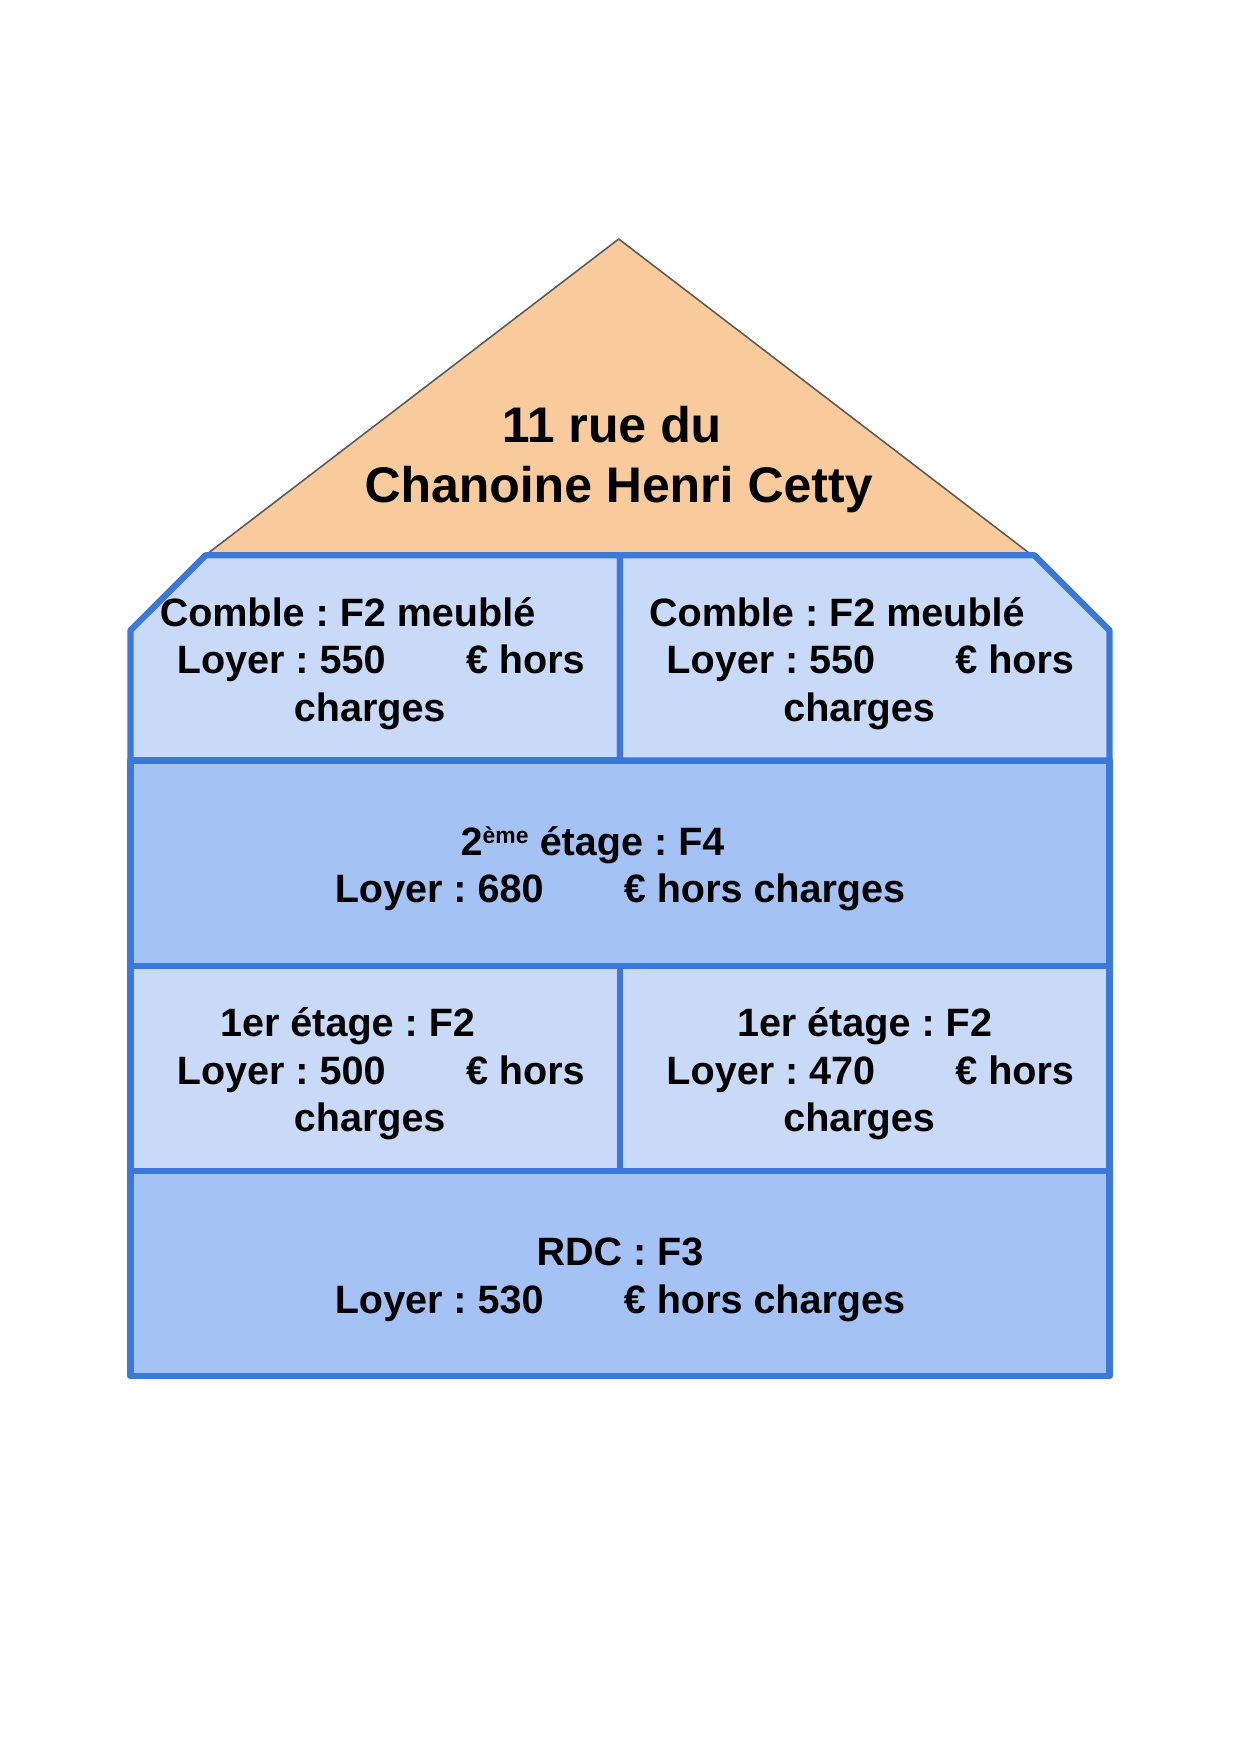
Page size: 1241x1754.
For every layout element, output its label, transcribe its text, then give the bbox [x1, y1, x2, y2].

text_box [473, 238, 764, 350]
text_box [205, 511, 263, 555]
text_box 2ème étage : F4 Loyer : 680 € hors charges [130, 761, 1110, 965]
text_box Comble : F2 meublé Loyer : 550 € hors charges [620, 555, 1110, 761]
text_box [975, 511, 1032, 555]
text_box RDC : F3 Loyer : 530 € hors charges [130, 1172, 1110, 1377]
text_box 1er étage : F2 Loyer : 470 € hors charges [620, 965, 1110, 1172]
text_box 1er étage : F2 Loyer : 500 € hors charges [130, 965, 620, 1172]
text_box 11 rue du Chanoine Henri Cetty [263, 350, 975, 555]
text_box Comble : F2 meublé Loyer : 550 € hors charges [130, 555, 620, 761]
